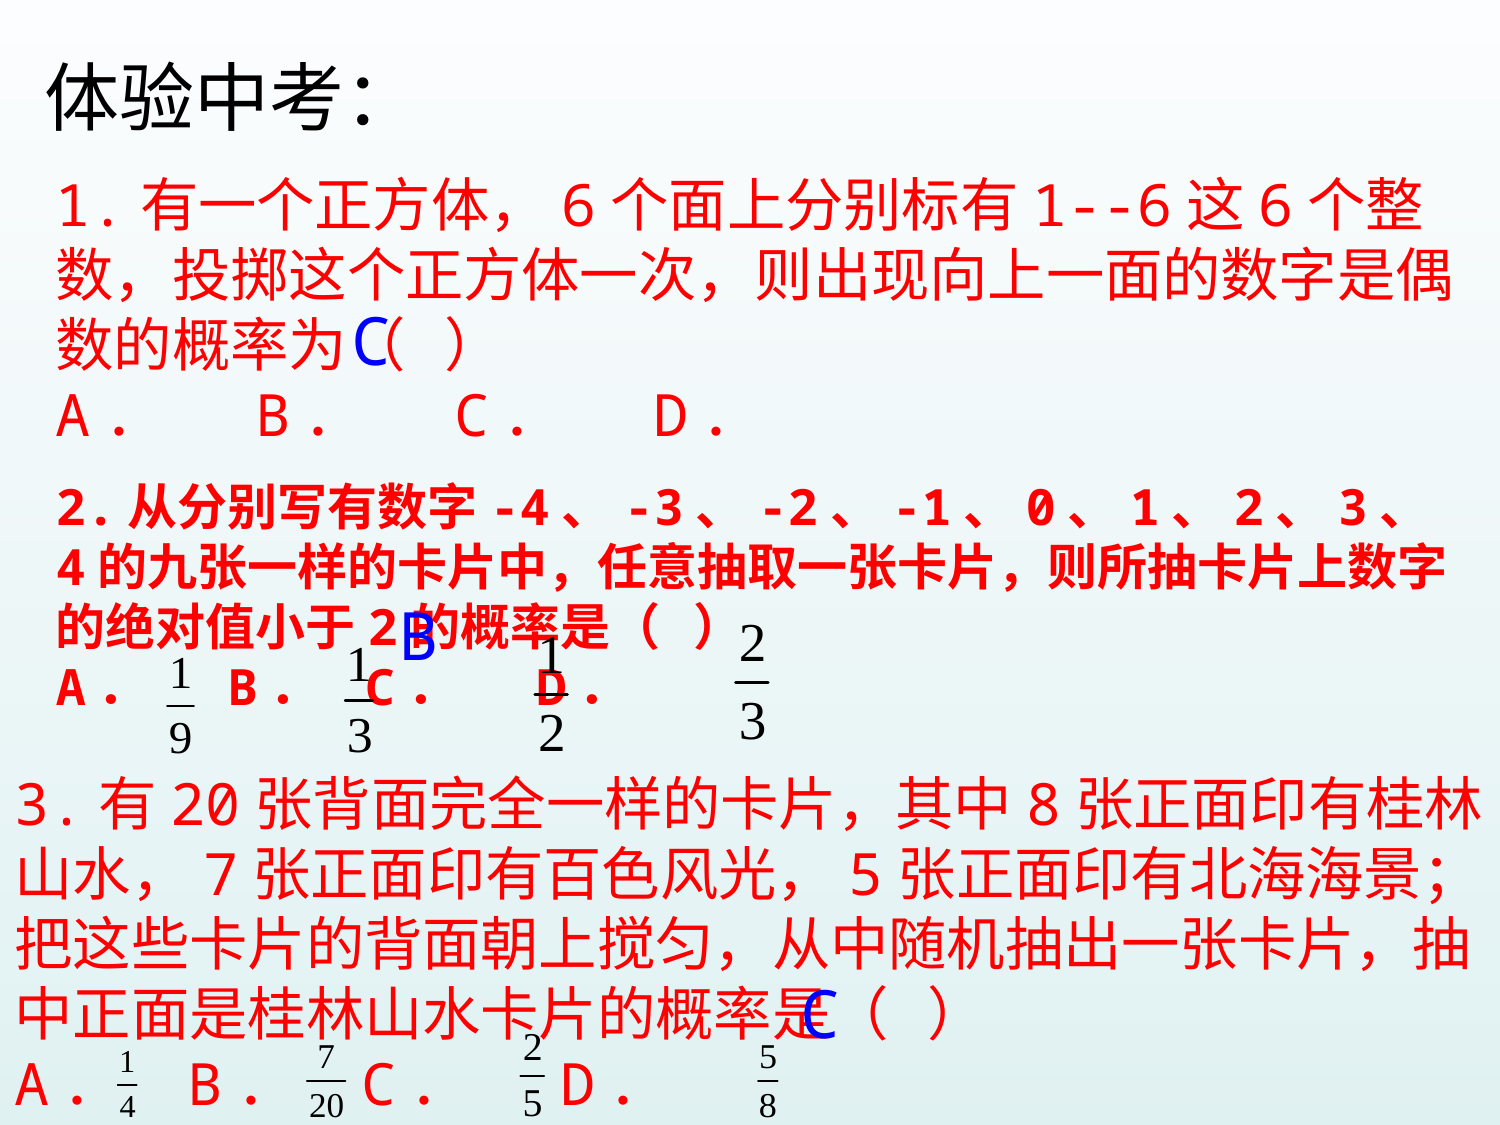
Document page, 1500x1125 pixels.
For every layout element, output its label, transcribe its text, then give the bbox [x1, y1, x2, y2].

text_box 3.有20张背面完全一样的卡片，其中8张正面印有桂林山水，7张正面印有百色风光，5张正面印有北海海景；把这些卡片的背面朝上搅匀，从中随机抽出一张卡片，抽中正面是桂林山水卡片的概率是（ ） A． B． C． D． [0, 759, 1500, 1125]
text_box 体验中考： [29, 42, 1447, 148]
text_box C [785, 964, 880, 1059]
text_box 2.从分别写有数字-4、-3、-2、-1、0、1、2、3、4的九张一样的卡片中，任意抽取一张卡片，则所抽卡片上数字的绝对值小于2的概率是（ ） A． B． C． D． [41, 467, 1471, 530]
picture [301, 1034, 354, 1125]
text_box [726, 609, 782, 752]
picture [112, 1042, 145, 1125]
text_box C [336, 290, 455, 386]
text_box 2.从分别写有数字-4、-3、-2、-1、0、1、2、3、4的九张一样的卡片中，任意抽取一张卡片，则所抽卡片上数字的绝对值小于2的概率是（ ） A． B． C． D． [41, 531, 1471, 723]
text_box B [383, 586, 479, 681]
picture [751, 1034, 786, 1125]
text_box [159, 645, 203, 764]
text_box 1.有一个正方体，6个面上分别标有1--6这6个整数，投掷这个正方体一次，则出现向上一面的数字是偶数的概率为（ ） A． B． C． D． [41, 160, 1471, 456]
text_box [336, 633, 385, 764]
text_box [525, 621, 581, 764]
picture [513, 1023, 554, 1125]
